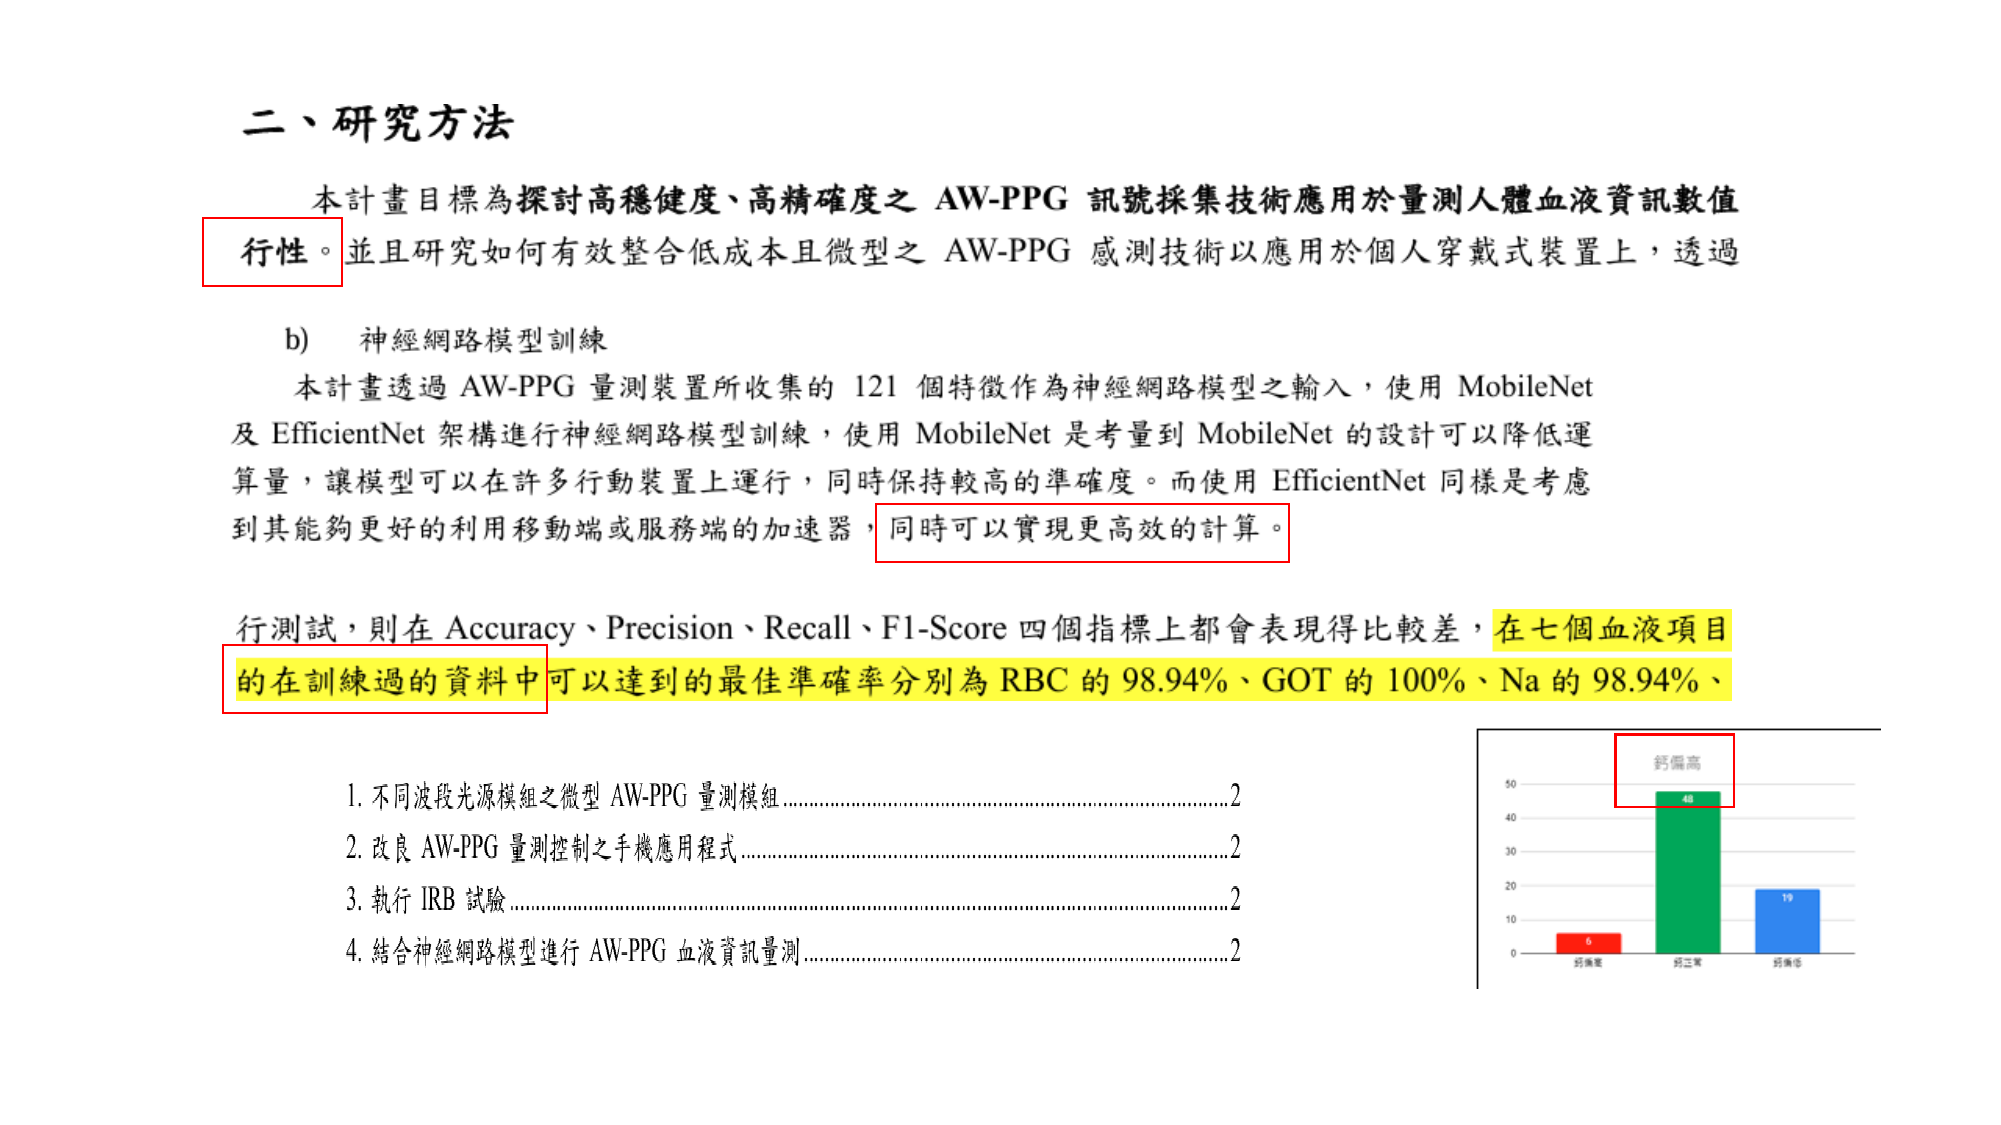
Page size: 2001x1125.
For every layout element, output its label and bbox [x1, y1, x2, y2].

picture [203, 104, 1765, 287]
picture [236, 609, 1732, 701]
picture [318, 747, 1245, 976]
picture [203, 307, 1601, 563]
picture [1452, 707, 1881, 990]
text_box [222, 644, 548, 714]
